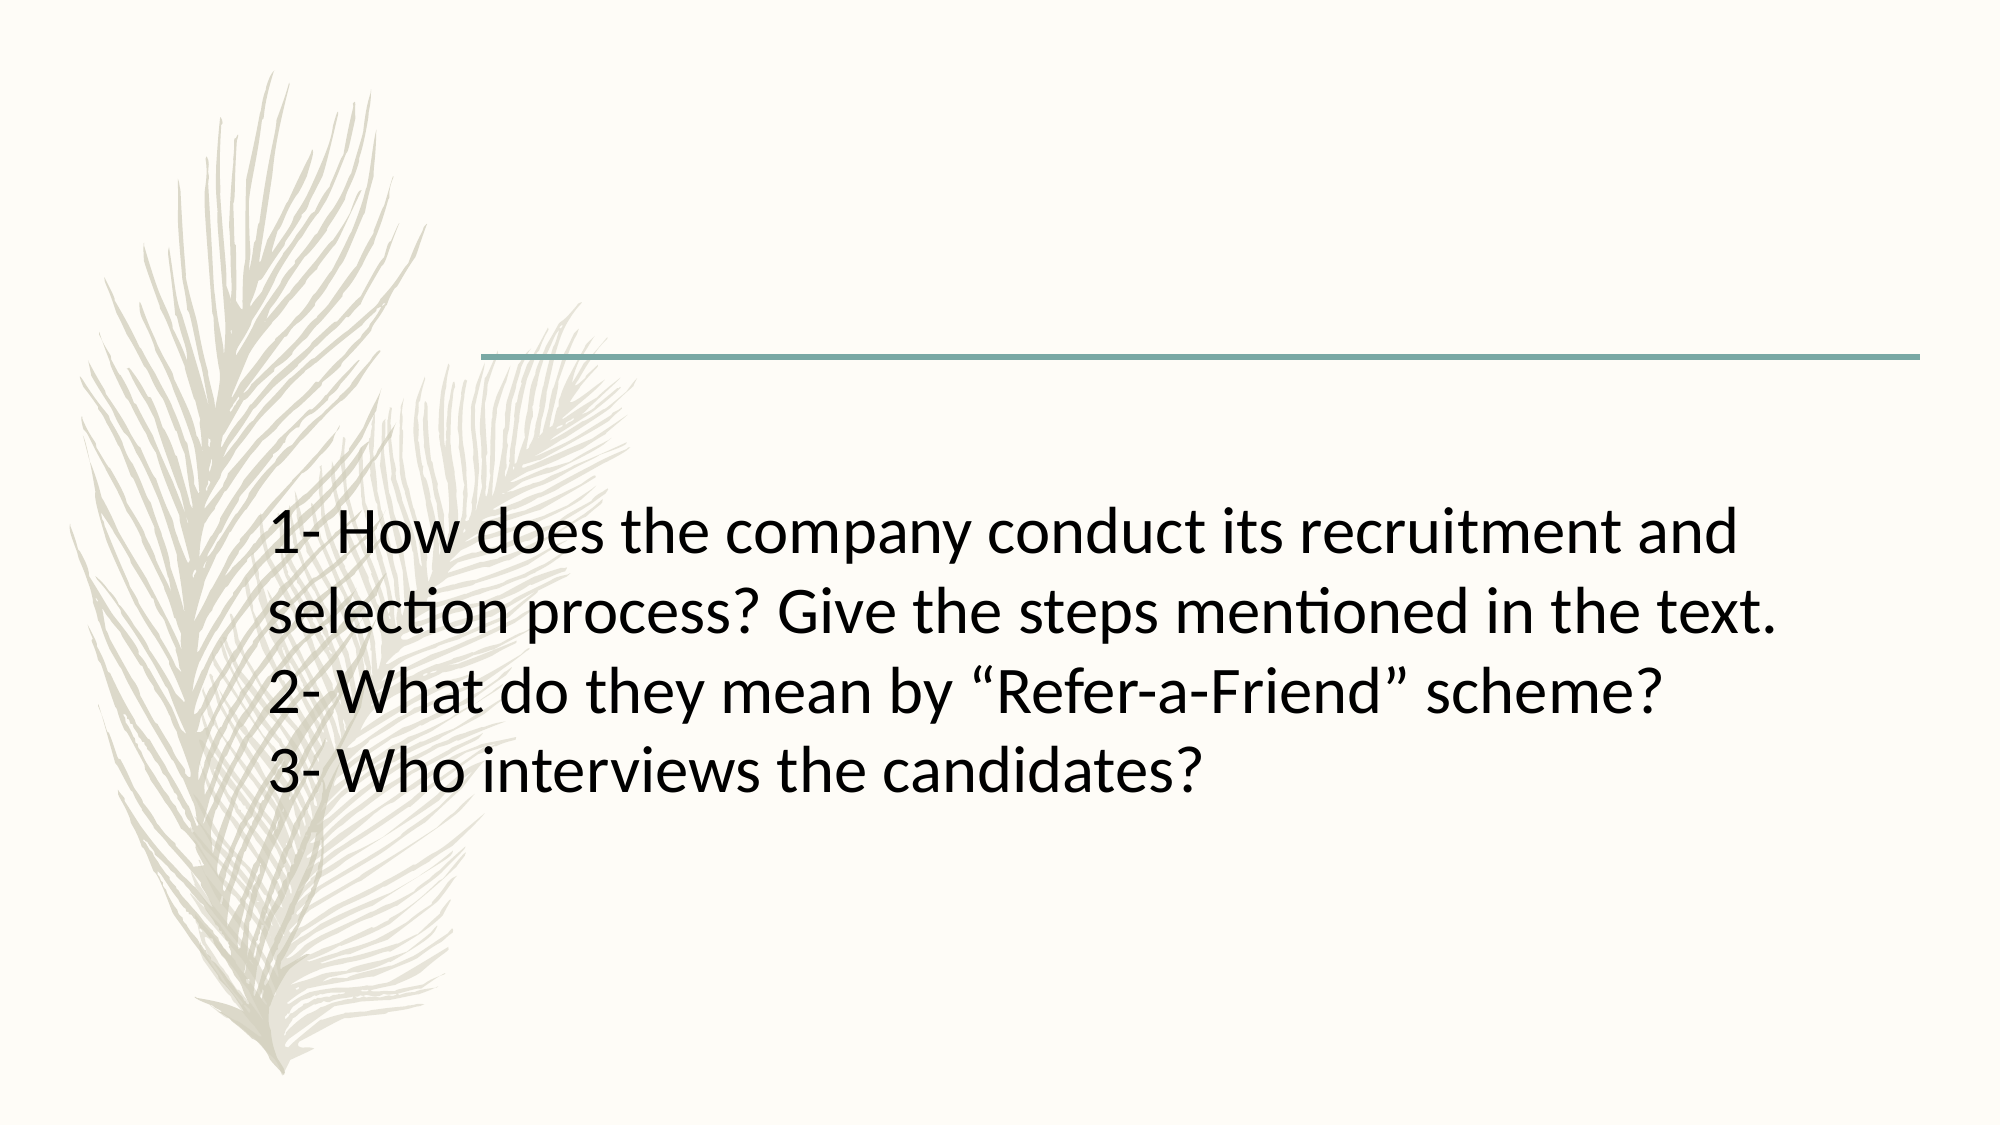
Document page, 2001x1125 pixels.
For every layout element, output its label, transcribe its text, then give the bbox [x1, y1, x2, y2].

text_box 1- How does the company conduct its recruitment and selection process? Give the steps mentioned in the text. 2- What do they mean by “Refer-a-Friend” scheme? 3- Who interviews the candidates? [252, 479, 1836, 814]
